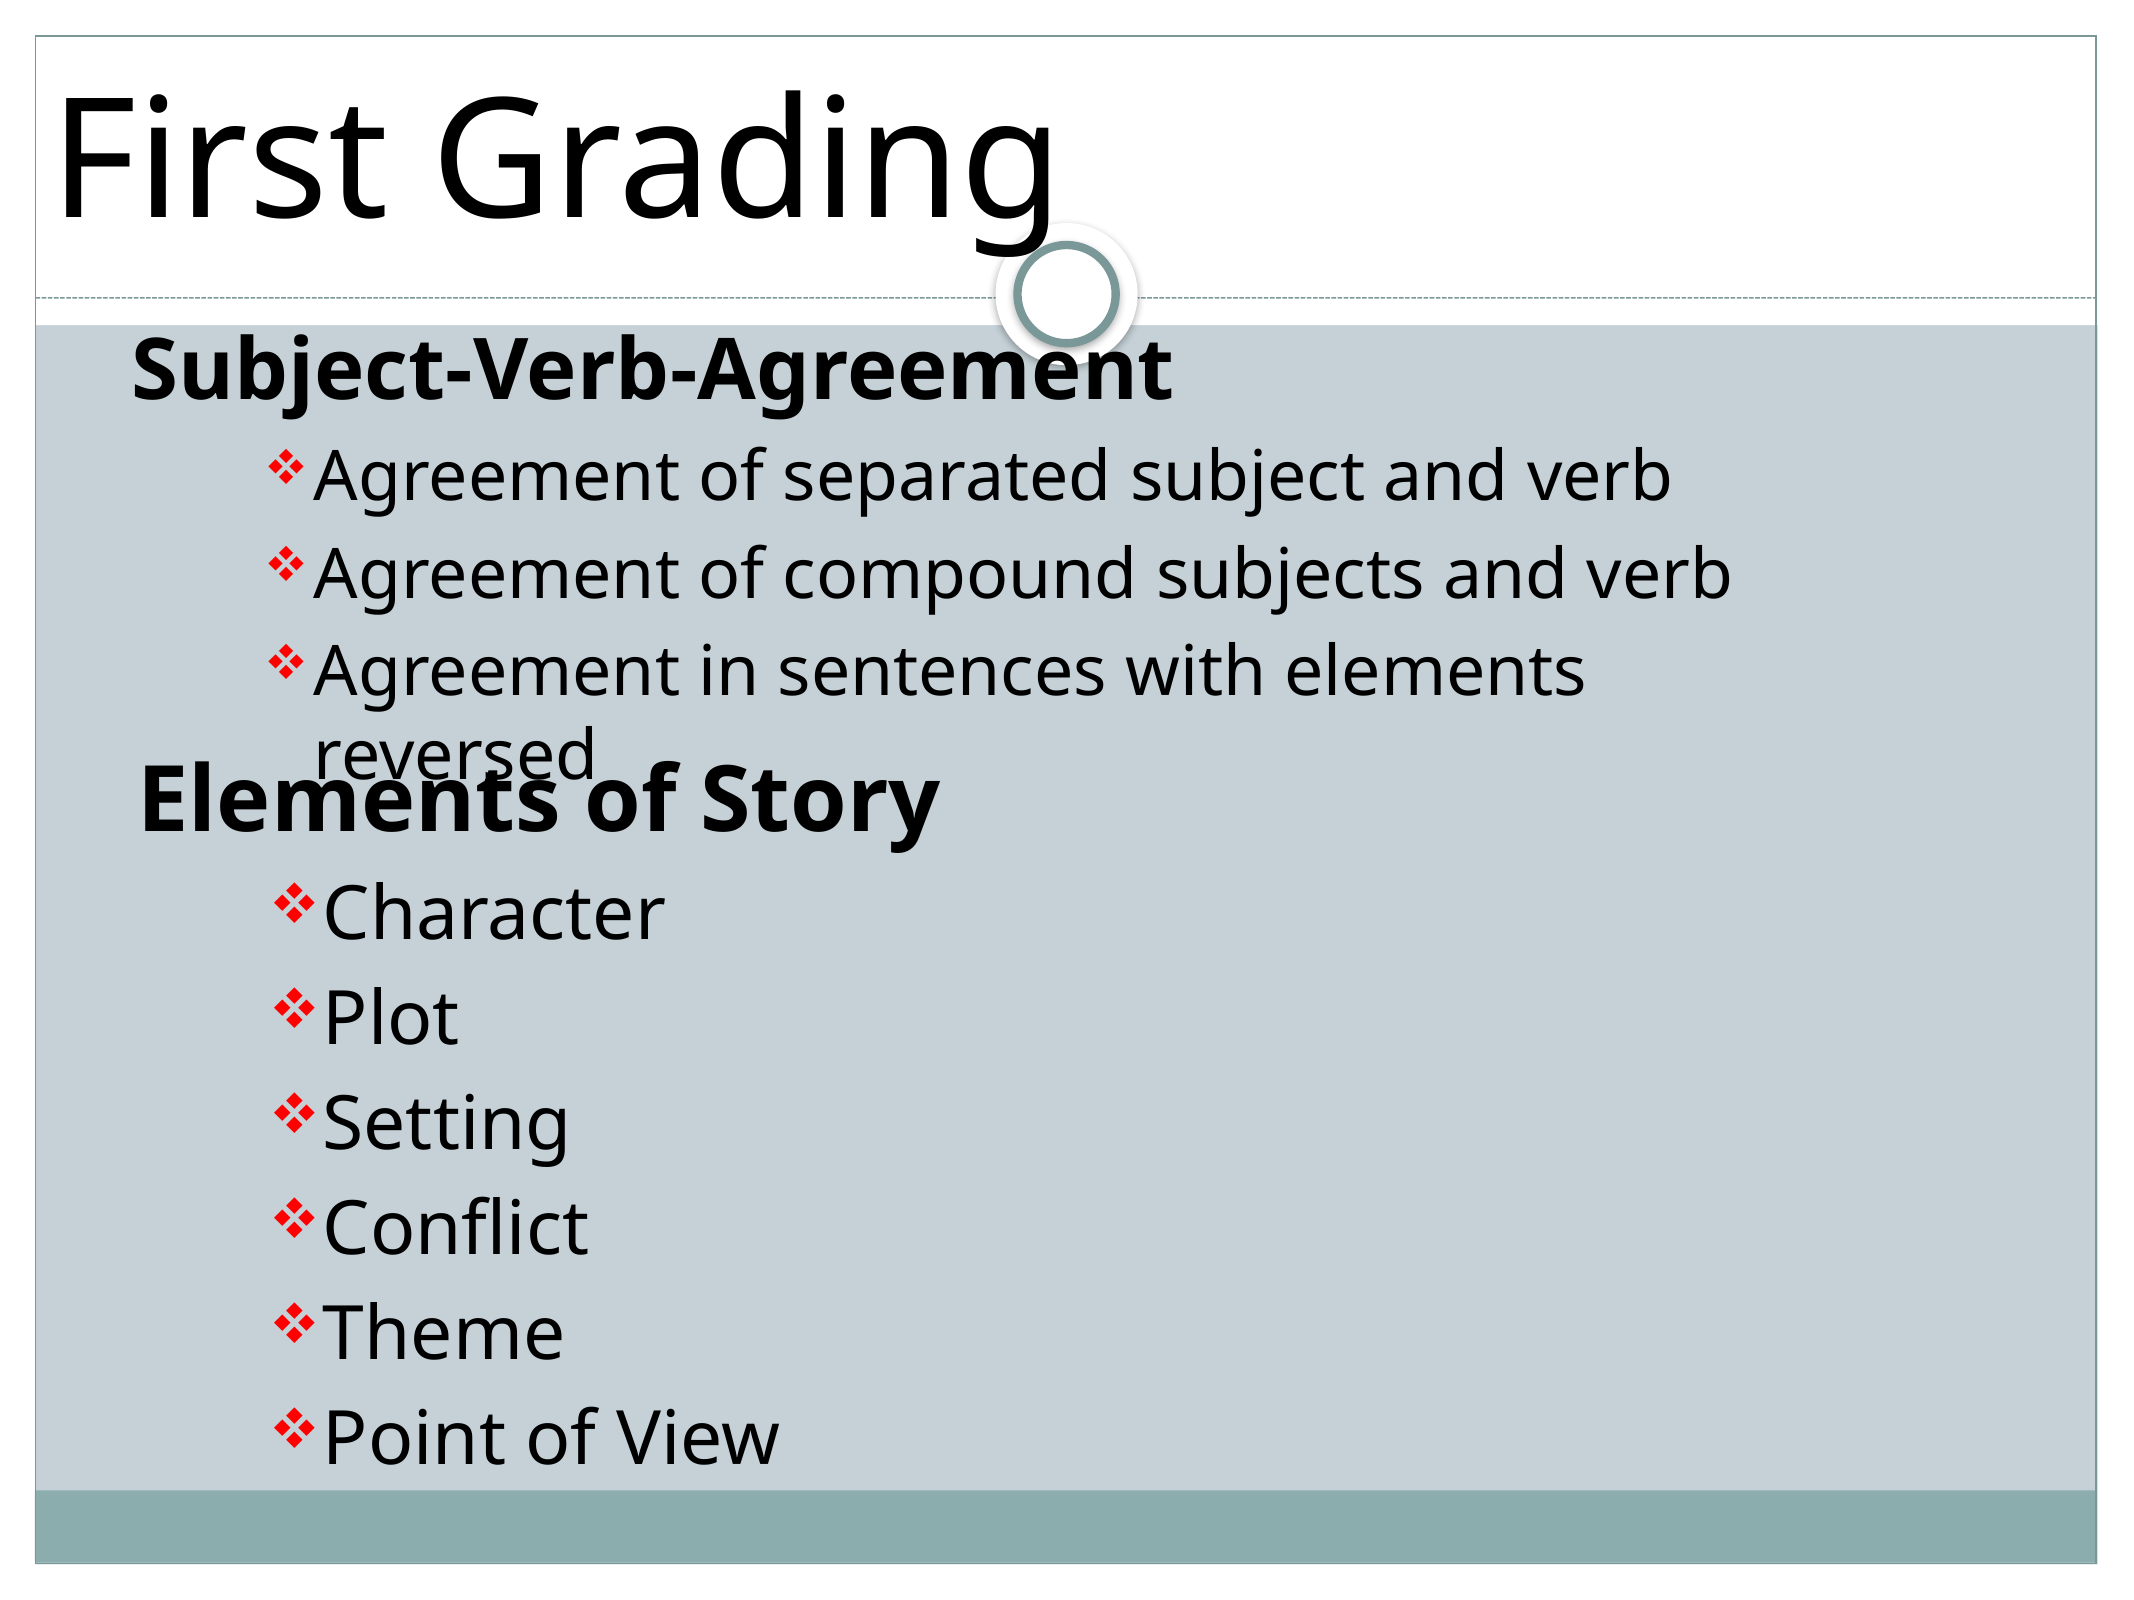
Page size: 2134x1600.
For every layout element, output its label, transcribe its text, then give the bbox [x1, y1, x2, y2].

list Subject-Verb-Agreement Agreement of separated subject and verb Agreement of compound subjects and verb Agreement in sentences with elements reversed [27, 303, 1776, 812]
text_box First Grading [50, 68, 1185, 233]
text_box Elements of Story Character Plot Setting Conflict Theme Point of View [74, 729, 1673, 1474]
